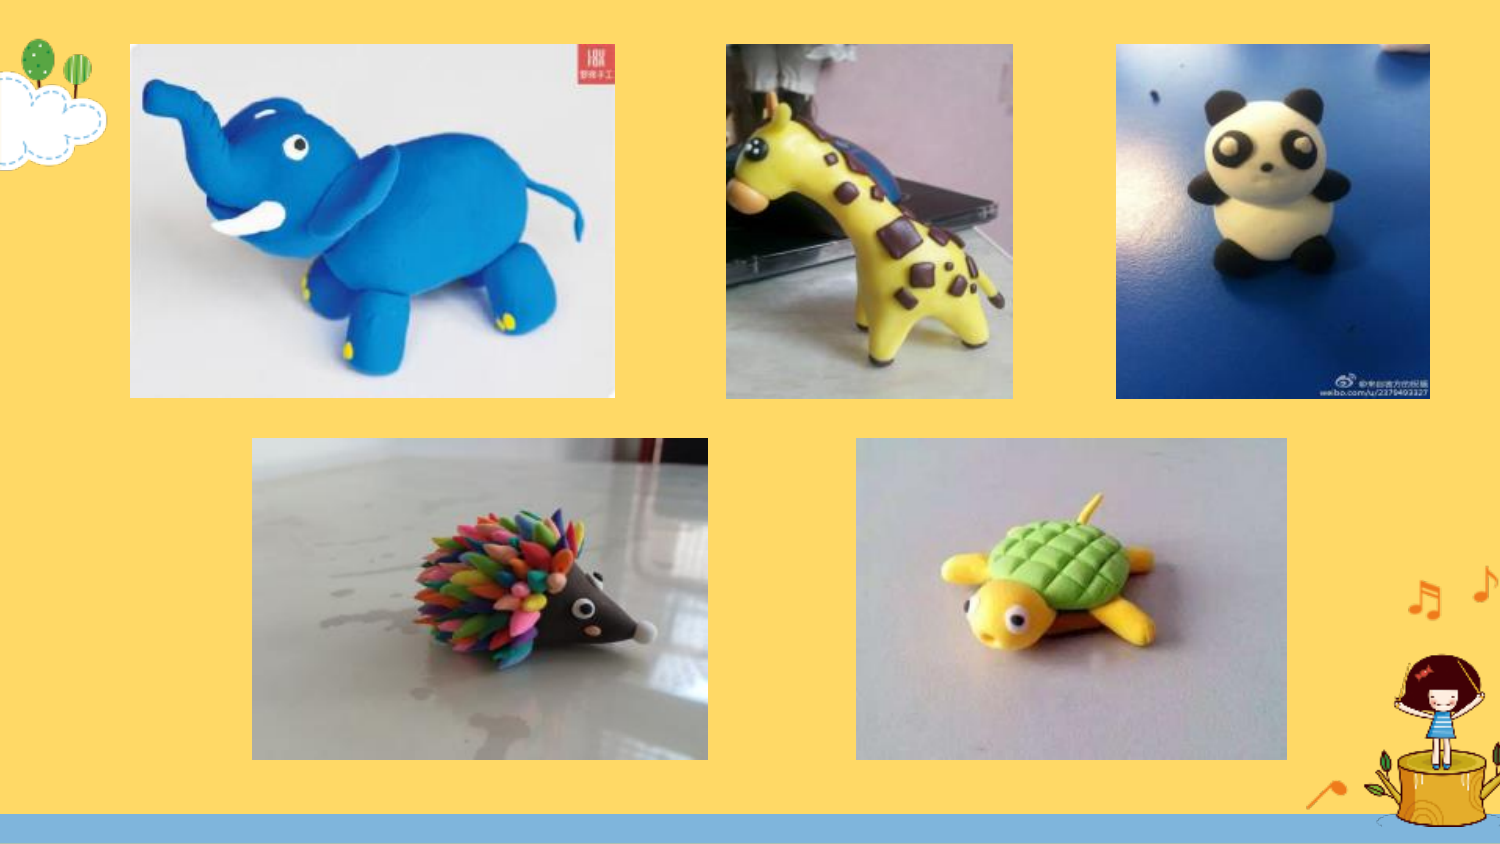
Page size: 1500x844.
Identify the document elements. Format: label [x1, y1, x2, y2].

picture [1299, 449, 1500, 844]
picture [1116, 44, 1430, 399]
picture [726, 44, 1013, 399]
picture [252, 438, 708, 760]
picture [856, 438, 1287, 760]
picture [0, 0, 615, 398]
